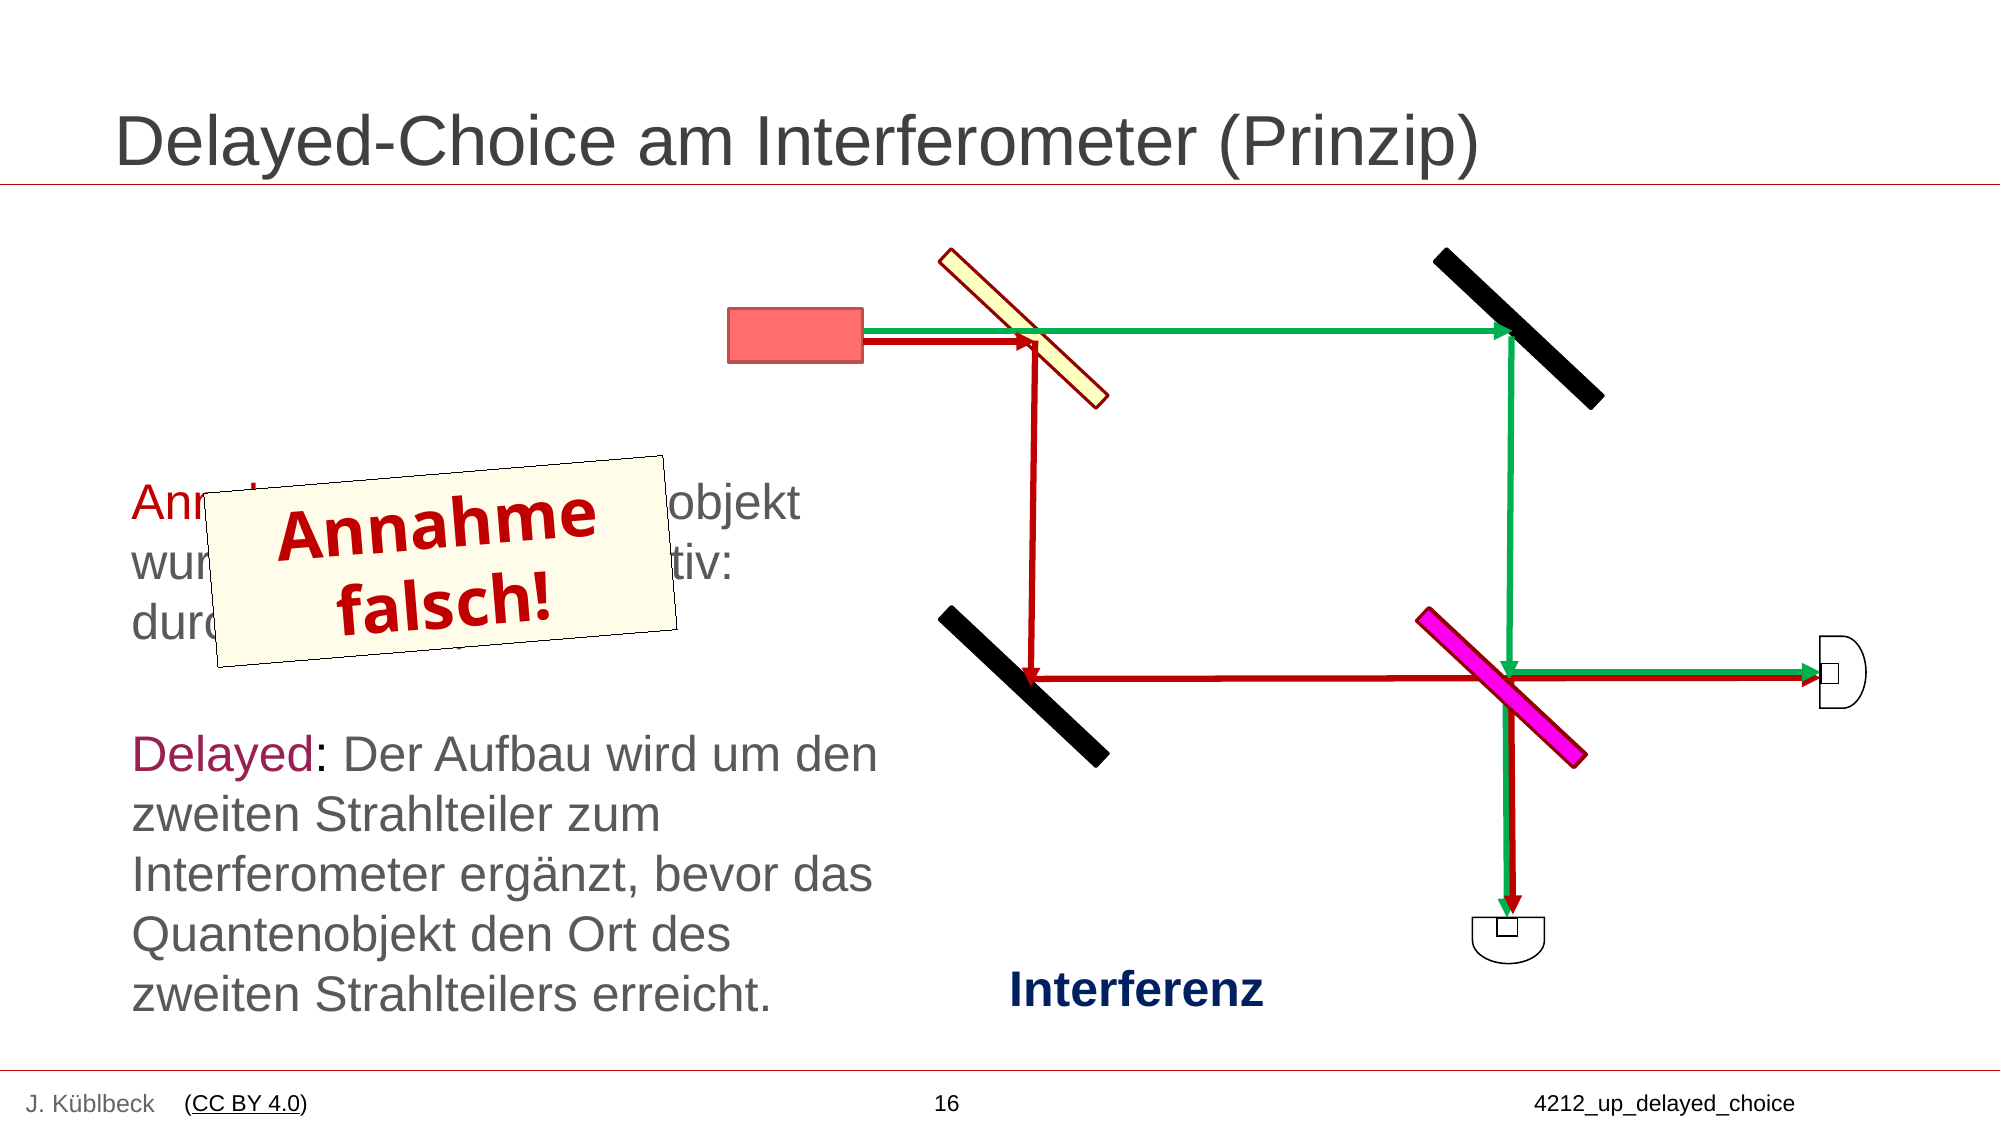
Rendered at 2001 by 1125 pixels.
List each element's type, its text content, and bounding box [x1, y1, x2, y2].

text_box [1826, 636, 1867, 709]
list Annahme: Das Quantenobjekt wurde reflektiert (alternativ: durchgelassen) Delayed: Der Aufbau wird um den zweiten Strahlteiler zum Interferometer ergänzt, bevor das Quantenobjekt den Ort des zweiten Strahlteilers erreicht. [98, 203, 930, 1035]
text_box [728, 308, 1821, 918]
text_box Interferenz [976, 949, 1310, 1037]
title Delayed-Choice am Interferometer (Prinzip) [99, 90, 1900, 185]
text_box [1510, 677, 1514, 915]
text_box Annahme falsch! [203, 455, 678, 668]
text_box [1485, 904, 1532, 977]
text_box [1826, 663, 1839, 684]
